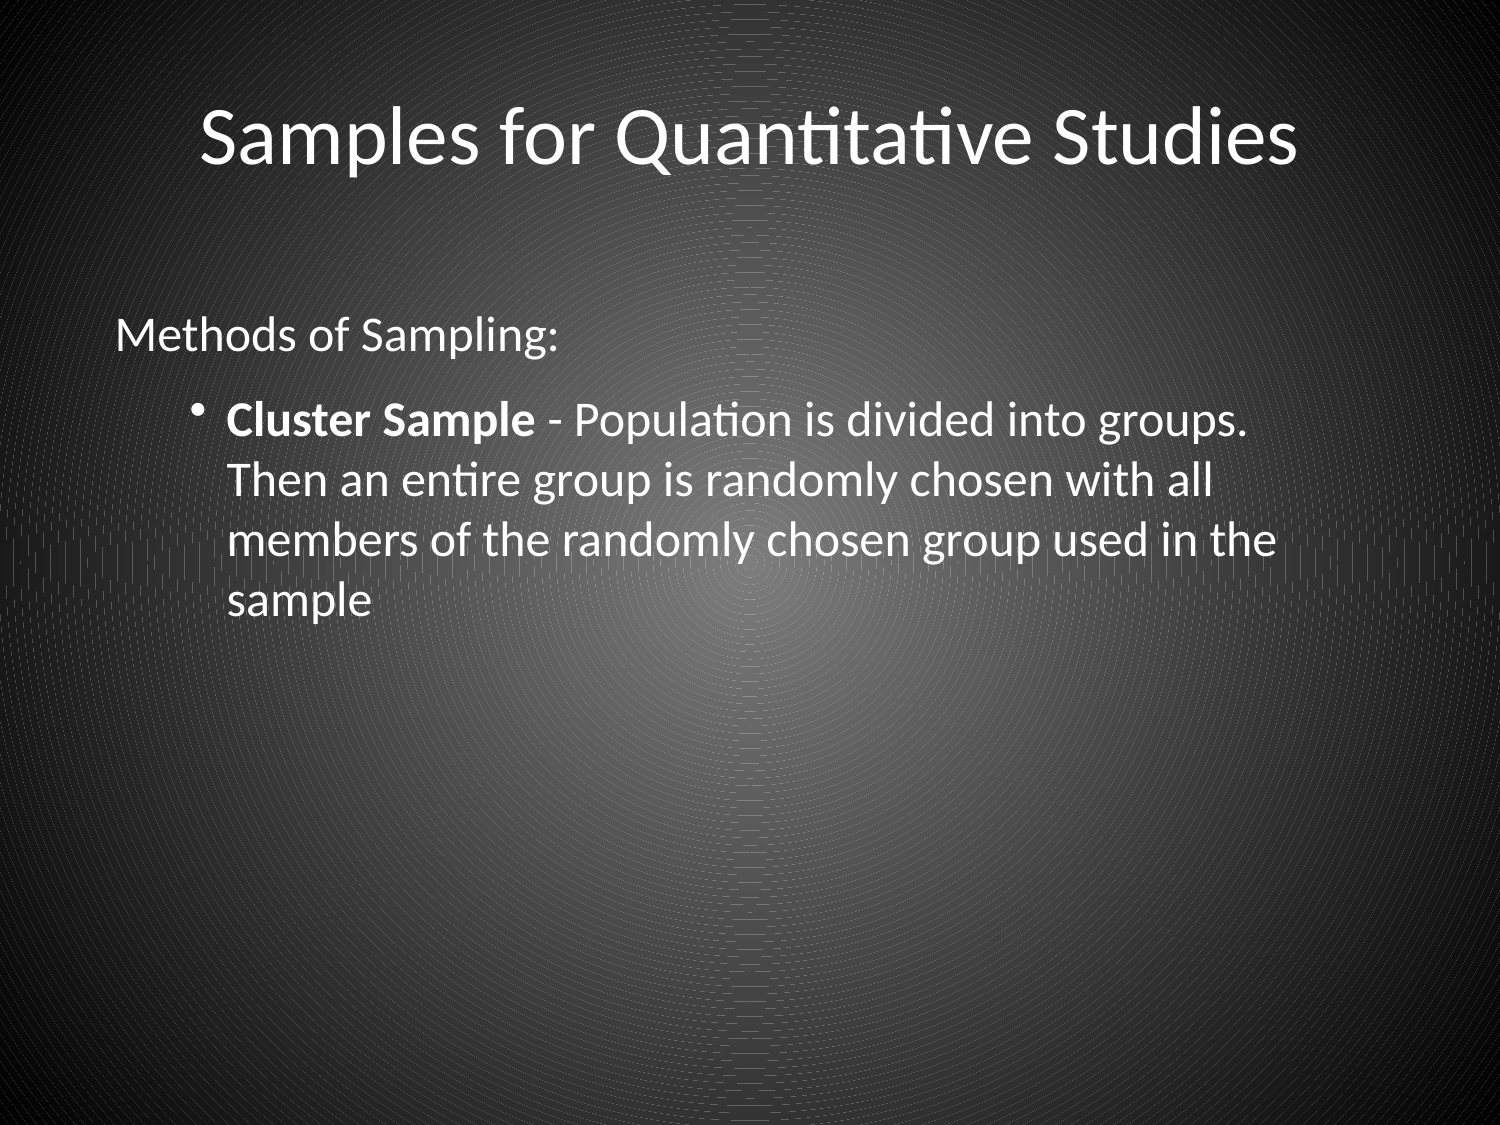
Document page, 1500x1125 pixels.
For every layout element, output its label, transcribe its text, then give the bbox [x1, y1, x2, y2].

title Samples for Quantitative Studies [112, 37, 1388, 225]
text_box Methods of Sampling: Cluster Sample - Population is divided into groups. Then an entire group is randomly chosen with all members of the randomly chosen group used in the sample [99, 223, 1363, 634]
